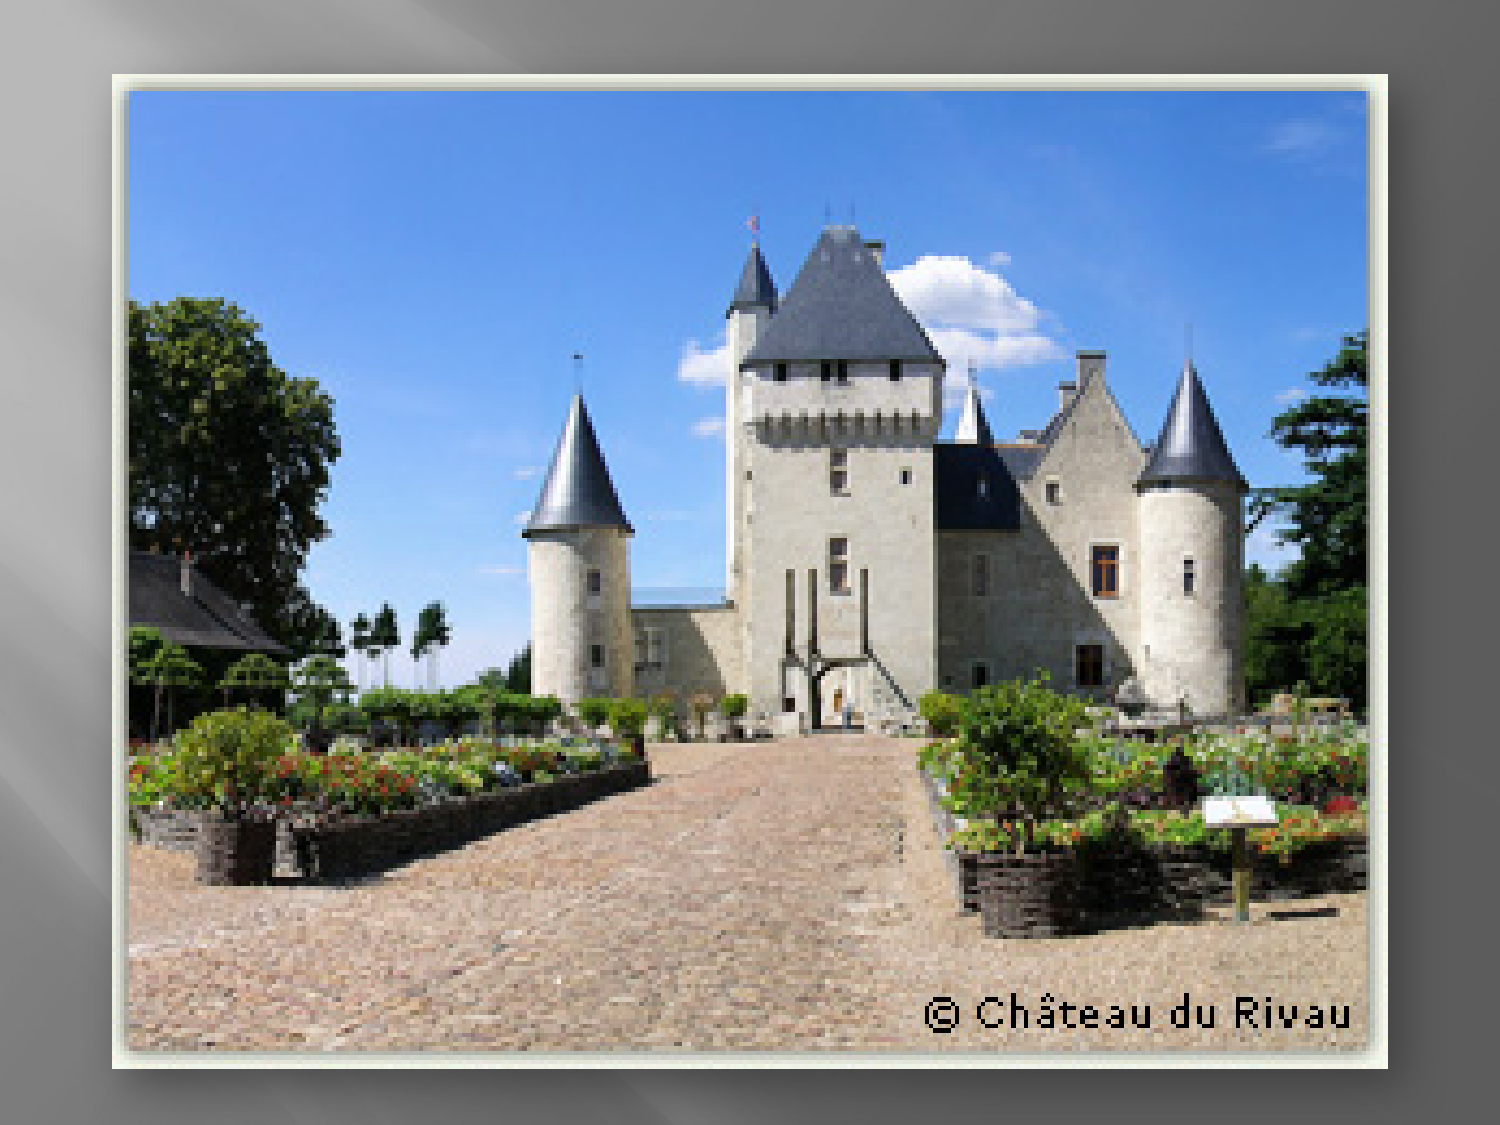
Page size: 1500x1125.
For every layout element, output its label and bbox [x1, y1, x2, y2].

picture [112, 74, 1388, 1070]
